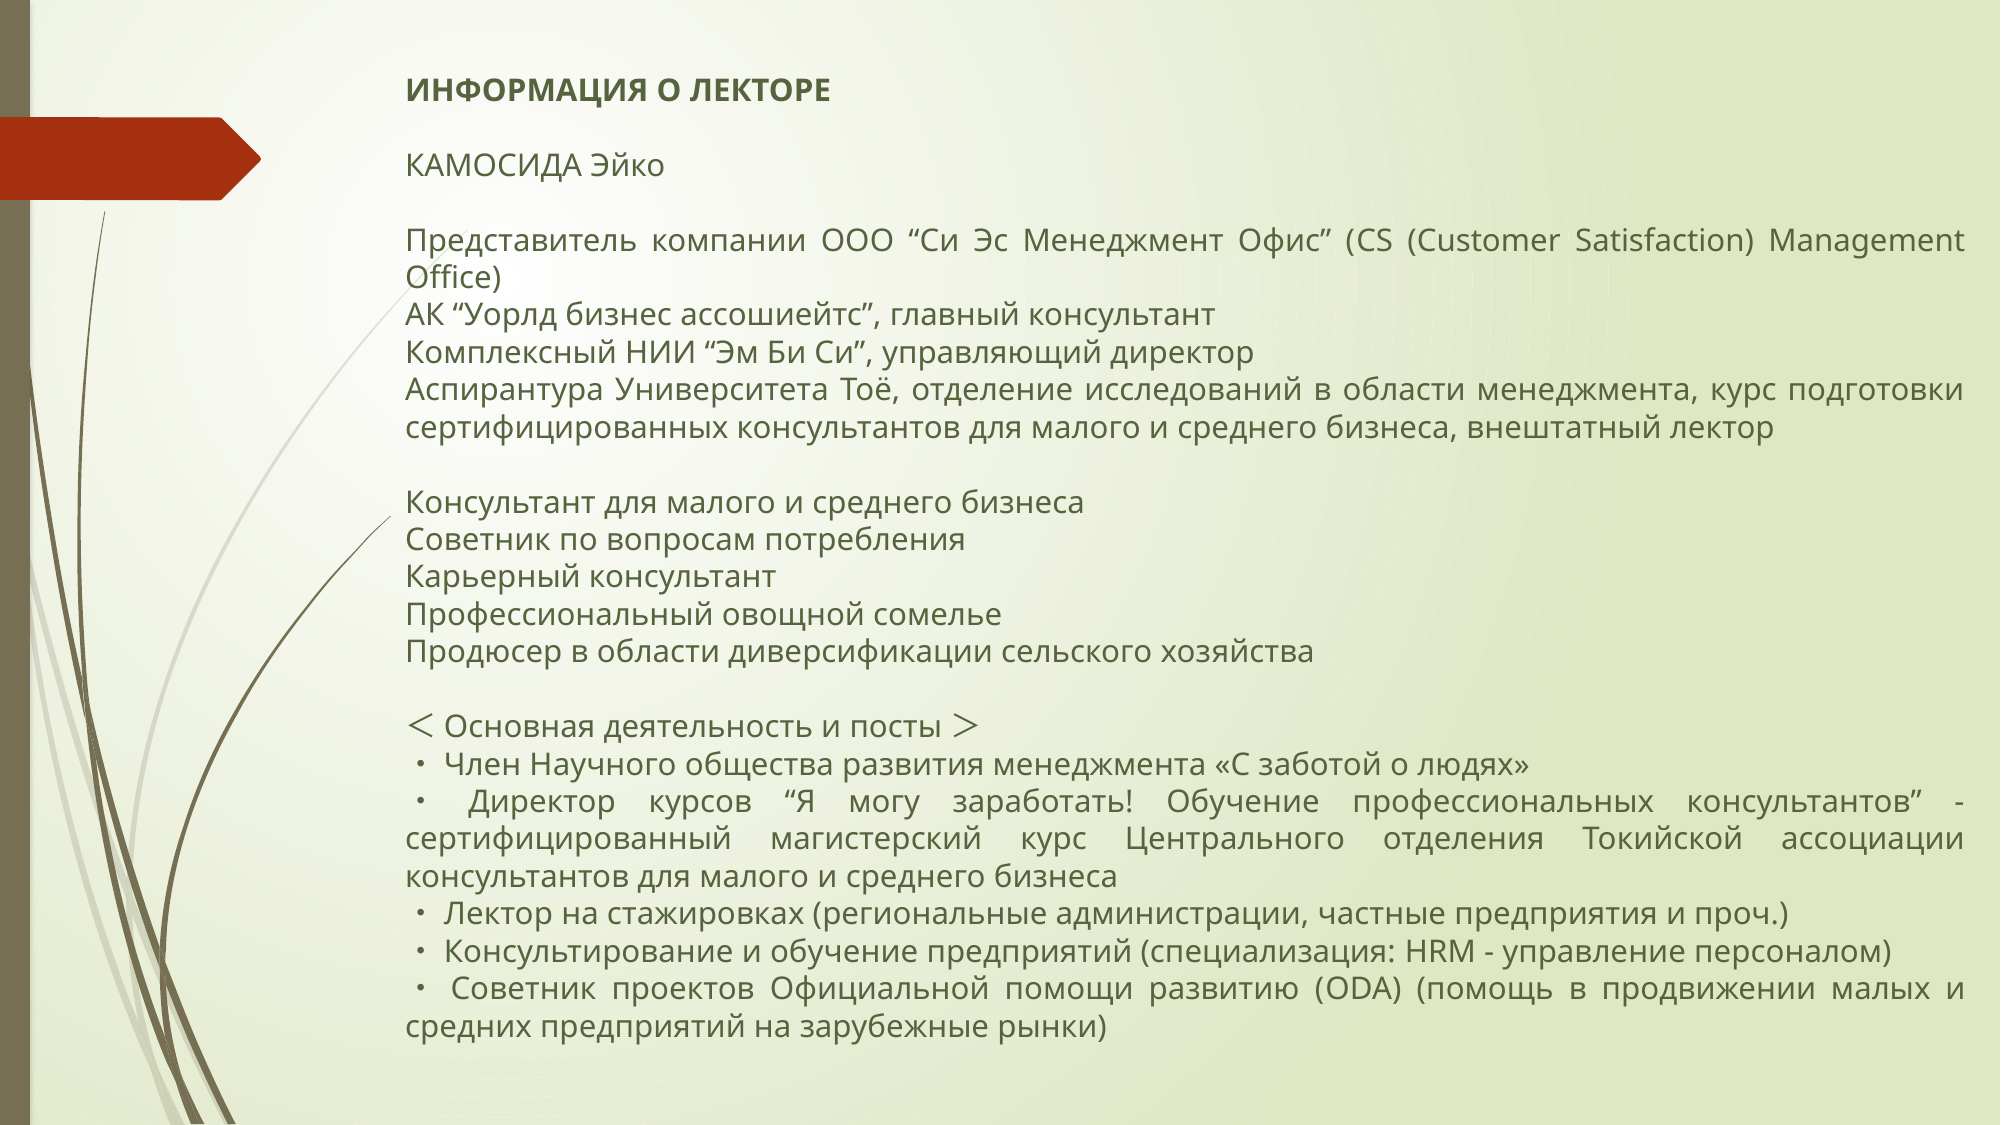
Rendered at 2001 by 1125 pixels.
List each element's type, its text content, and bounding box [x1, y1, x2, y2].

text_box ИНФОРМАЦИЯ О ЛЕКТОРЕ КАМОСИДА Эйко Представитель компании ООО “Си Эс Менеджмент Офис” (CS (Customer Satisfaction) Management Office) АК “Уорлд бизнес ассошиейтс”, главный консультант Комплексный НИИ “Эм Би Си”, управляющий директор Аспирантура Университета Тоё, отделение исследований в области менеджмента, курс подготовки сертифицированных консультантов для малого и среднего бизнеса, внештатный лектор Консультант для малого и среднего бизнеса Советник по вопросам потребления Карьерный консультант Профессиональный овощной сомелье Продюсер в области диверсификации сельского хозяйства ＜Основная деятельность и посты＞ ・Член Научного общества развития менеджмента «С заботой о людях» ・Директор курсов “Я могу заработать! Обучение профессиональных консультантов” - сертифицированный магистерский курс Центрального отделения Токийской ассоциации консультантов для малого и среднего бизнеса ・Лектор на стажировках (региональные администрации, частные предприятия и проч.) ・Консультирование и обучение предприятий (специализация: HRM - управление персоналом) ・Советник проектов Официальной помощи развитию (ODA) (помощь в продвижении малых и средних предприятий на зарубежные рынки) [390, 62, 1981, 1089]
